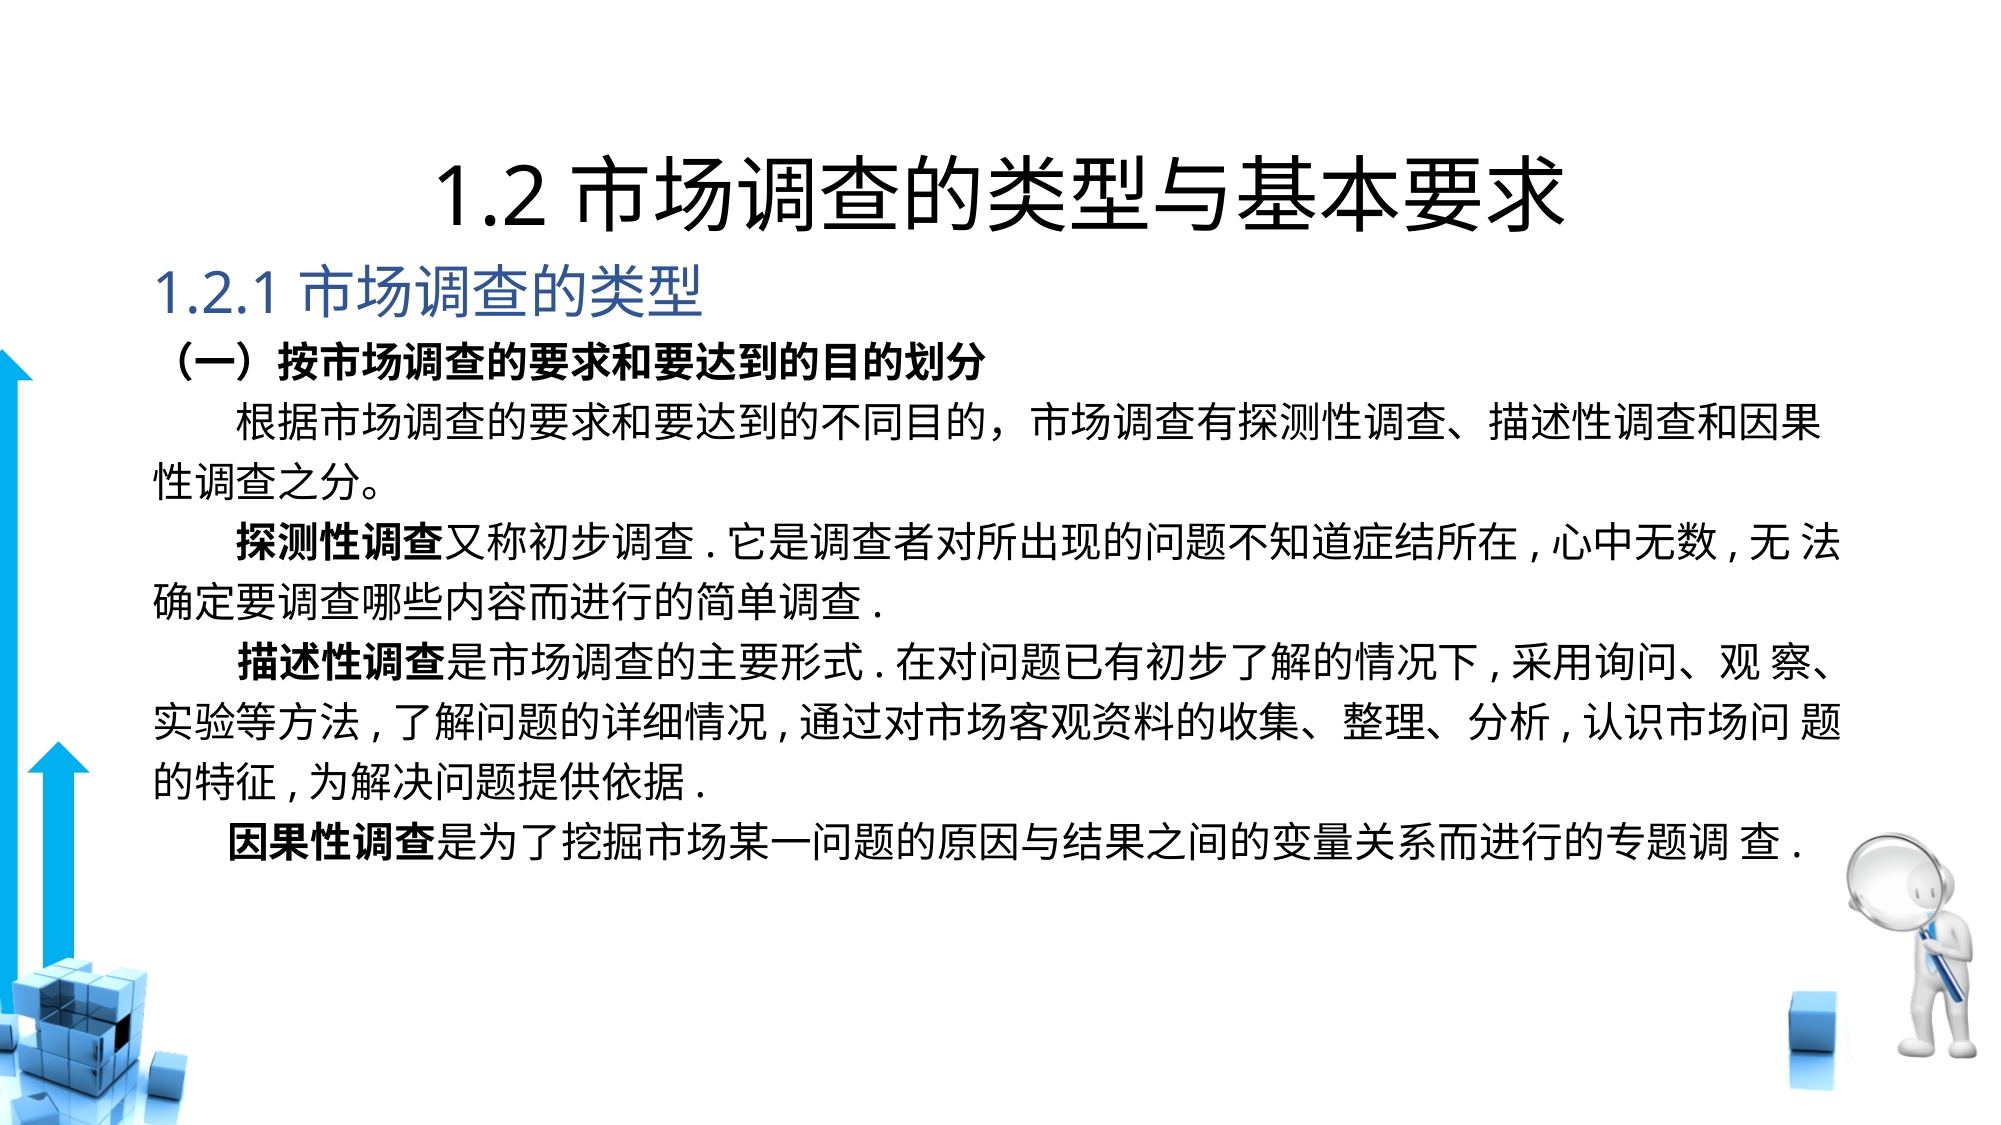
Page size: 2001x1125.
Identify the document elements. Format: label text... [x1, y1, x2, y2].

picture [0, 948, 193, 1125]
title 1.2市场调查的类型与基本要求 1.2.1市场调查的类型 （一）按市场调查的要求和要达到的目的划分 根据市场调查的要求和要达到的不同目的，市场调查有探测性调查、描述性调查和因果性调查之分。 探测性调查又称初步调查.它是调查者对所出现的问题不知道症结所在,心中无数,无 法确定要调查哪些内容而进行的简单调查. 描述性调查是市场调查的主要形式.在对问题已有初步了解的情况下,采用询问、观 察、实验等方法,了解问题的详细情况,通过对市场客观资料的收集、整理、分析,认识市场问 题的特征,为解决问题提供依据. 因果性调查是为了挖掘市场某一问题的原因与结果之间的变量关系而进行的专题调 查. [137, 114, 1863, 1003]
picture [1750, 832, 1994, 1102]
